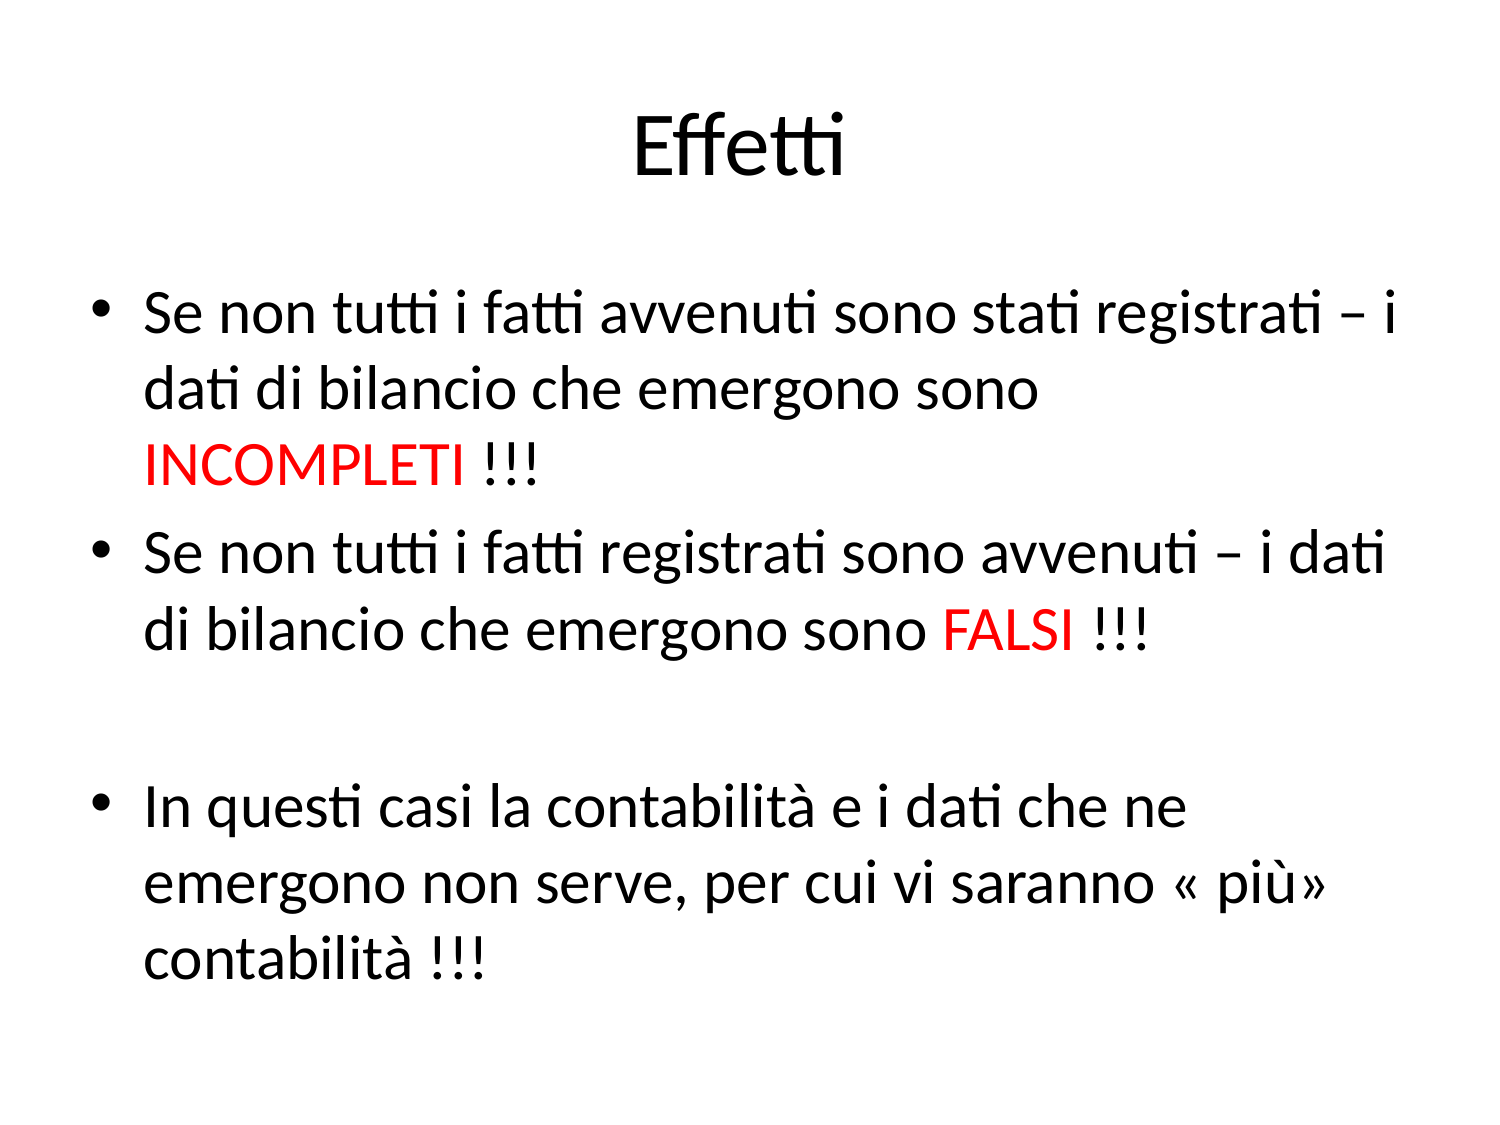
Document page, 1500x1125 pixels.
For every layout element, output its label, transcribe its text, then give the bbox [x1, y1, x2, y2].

list Se non tutti i fatti avvenuti sono stati registrati – i dati di bilancio che emergono sono INCOMPLETI !!! Se non tutti i fatti registrati sono avvenuti – i dati di bilancio che emergono sono FALSI !!! In questi casi la contabilità e i dati che ne emergono non serve, per cui vi saranno « più» contabilità !!! [75, 262, 1425, 1005]
title Effetti [75, 45, 1425, 233]
